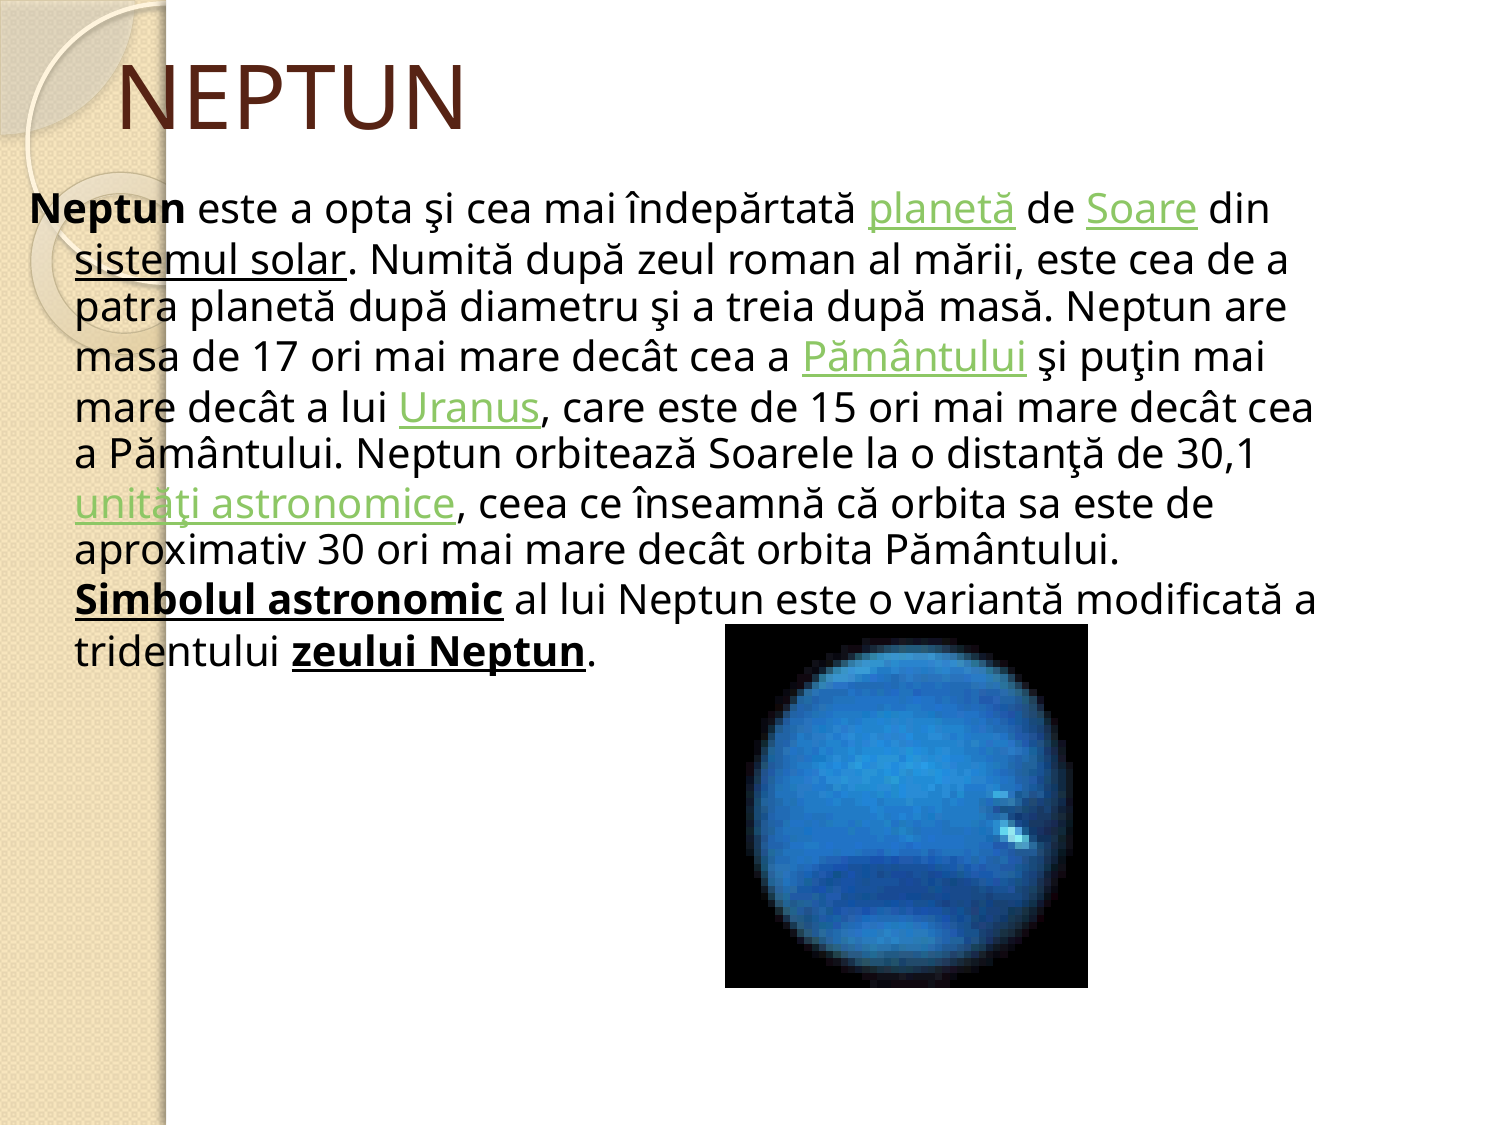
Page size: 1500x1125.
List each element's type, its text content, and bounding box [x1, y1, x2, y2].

title NEPTUN [99, 0, 1450, 188]
list Neptun este a opta şi cea mai îndepărtată planetă de Soare din sistemul solar. Numită după zeul roman al mării, este cea de a patra planetă după diametru şi a treia după masă. Neptun are masa de 17 ori mai mare decât cea a Pământului şi puţin mai mare decât a lui Uranus, care este de 15 ori mai mare decât cea a Pământului. Neptun orbitează Soarele la o distanţă de 30,1 unităţi astronomice, ceea ce înseamnă că orbita sa este de aproximativ 30 ori mai mare decât orbita Pământului. Simbolul astronomic al lui Neptun este o variantă modificată a tridentului zeului Neptun. [0, 174, 1351, 918]
picture [724, 624, 1088, 988]
